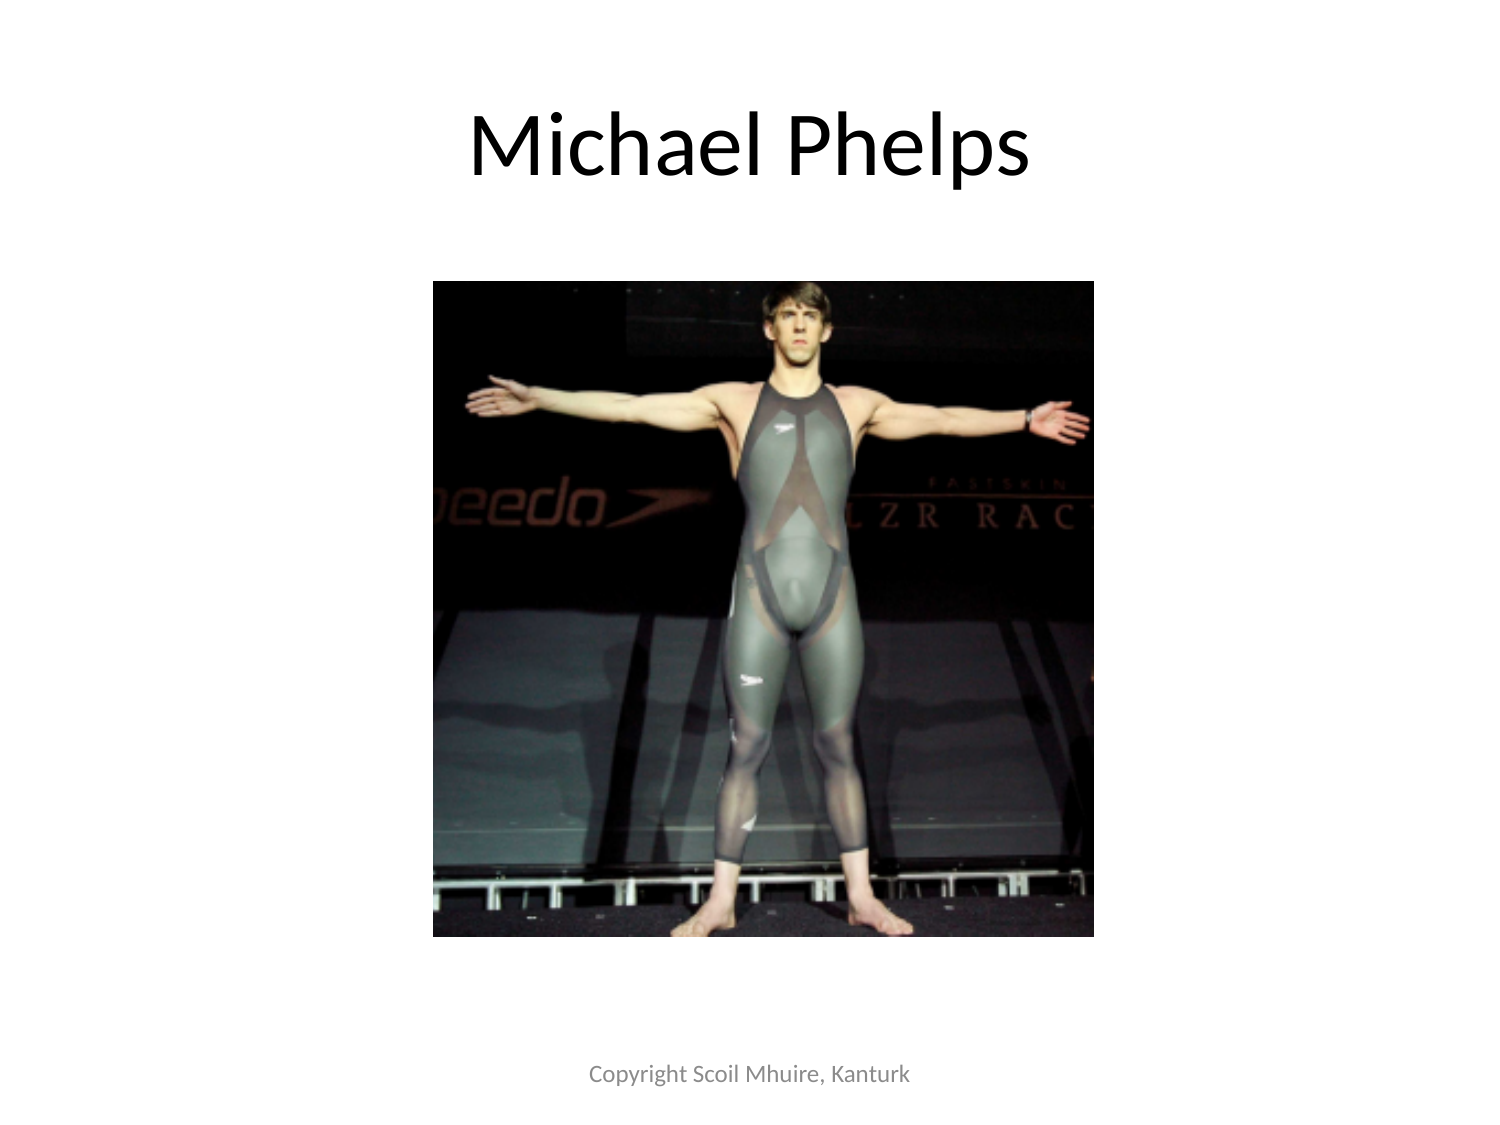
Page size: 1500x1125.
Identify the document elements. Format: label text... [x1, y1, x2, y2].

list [433, 280, 1094, 937]
footer Copyright Scoil Mhuire, Kanturk [512, 1042, 988, 1103]
title Michael Phelps [75, 45, 1425, 233]
